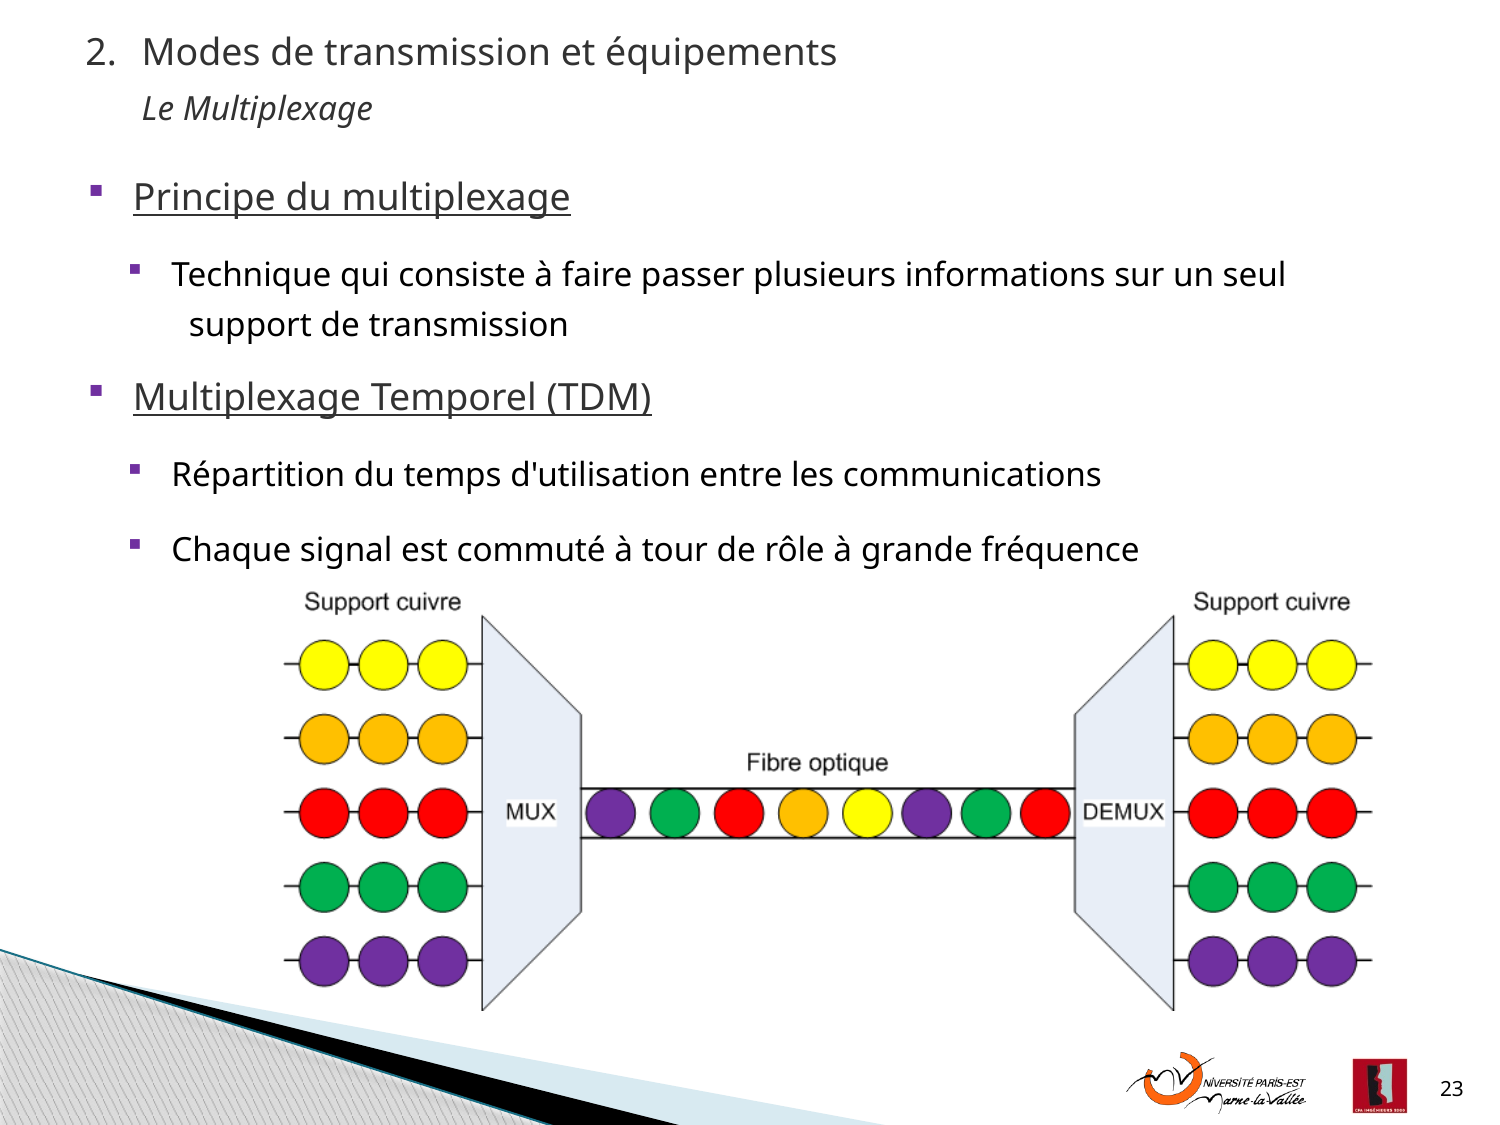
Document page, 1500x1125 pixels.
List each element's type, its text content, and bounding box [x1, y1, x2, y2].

slide_number 23 [1418, 1051, 1479, 1112]
text_box Modes de transmission et équipements Le Multiplexage [70, 11, 1425, 137]
text_box Principe du multiplexage Technique qui consiste à faire passer plusieurs informations sur un seul support de transmission Multiplexage Temporel (TDM) Répartition du temps d'utilisation entre les communications Chaque signal est commuté à tour de rôle à grande fréquence [72, 160, 1442, 1021]
picture [1351, 1057, 1408, 1114]
picture [1126, 1052, 1306, 1114]
picture [282, 584, 1373, 1011]
